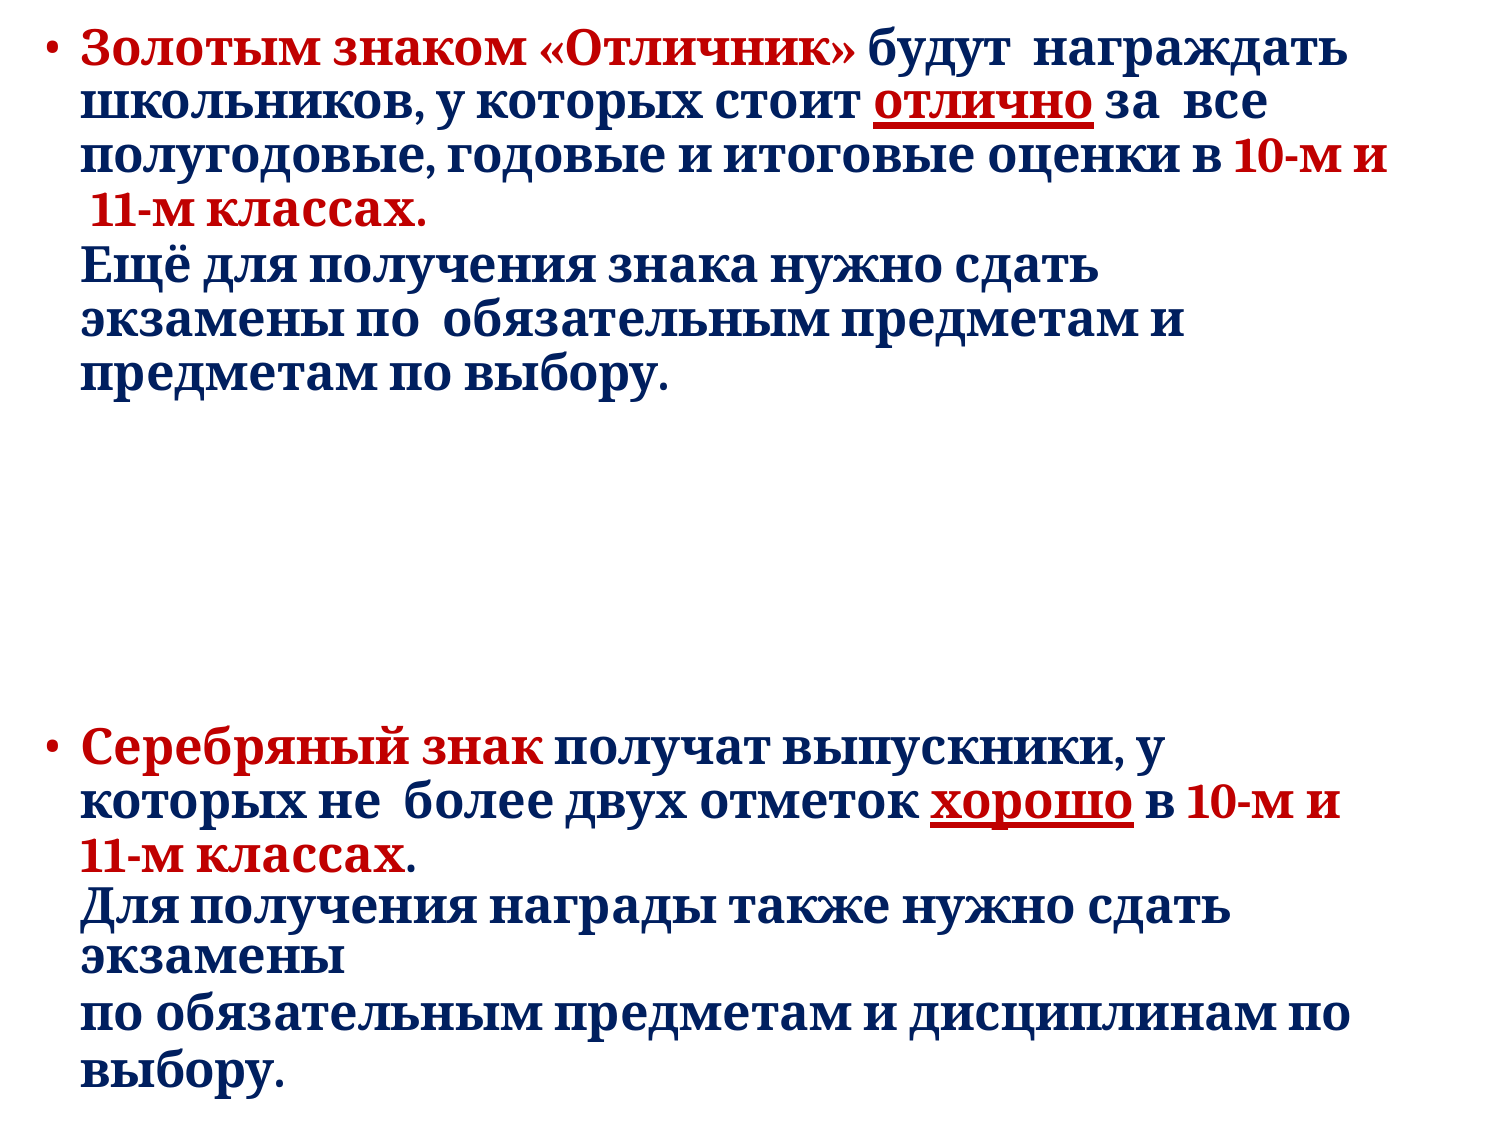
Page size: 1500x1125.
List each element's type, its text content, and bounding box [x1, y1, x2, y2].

text_box Золотым знаком «Отличник» будут награждать школьников, у которых стоит отлично за все полугодовые, годовые и итоговые оценки в 10-м и 11-м классах. Ещё для получения знака нужно сдать экзамены по обязательным предметам и предметам по выбору. [40, 13, 1389, 401]
text_box Серебряный знак получат выпускники, у которых не более двух отметок хорошо в 10-м и 11-м классах. Для получения награды также нужно сдать экзамены по обязательным предметам и дисциплинам по выбору. [40, 711, 1434, 1098]
